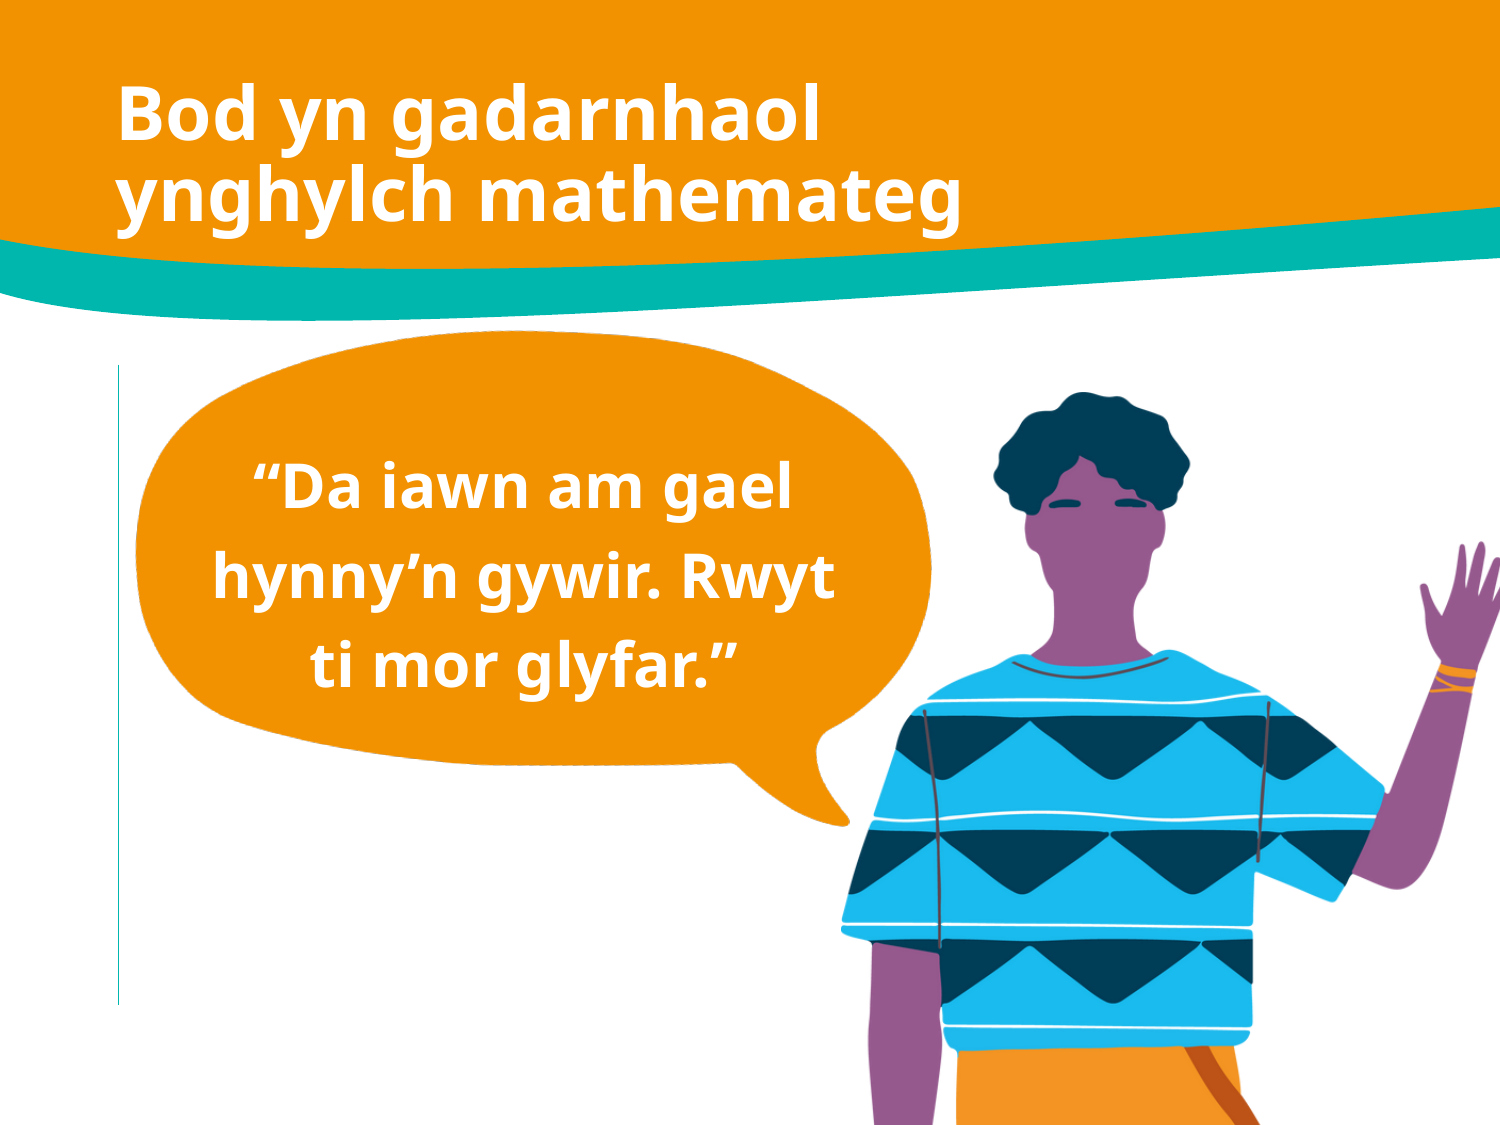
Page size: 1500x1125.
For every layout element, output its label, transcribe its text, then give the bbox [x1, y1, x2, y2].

picture [102, 294, 1500, 1125]
list Bod yn gadarnhaol ynghylch mathemateg [100, 67, 1137, 258]
